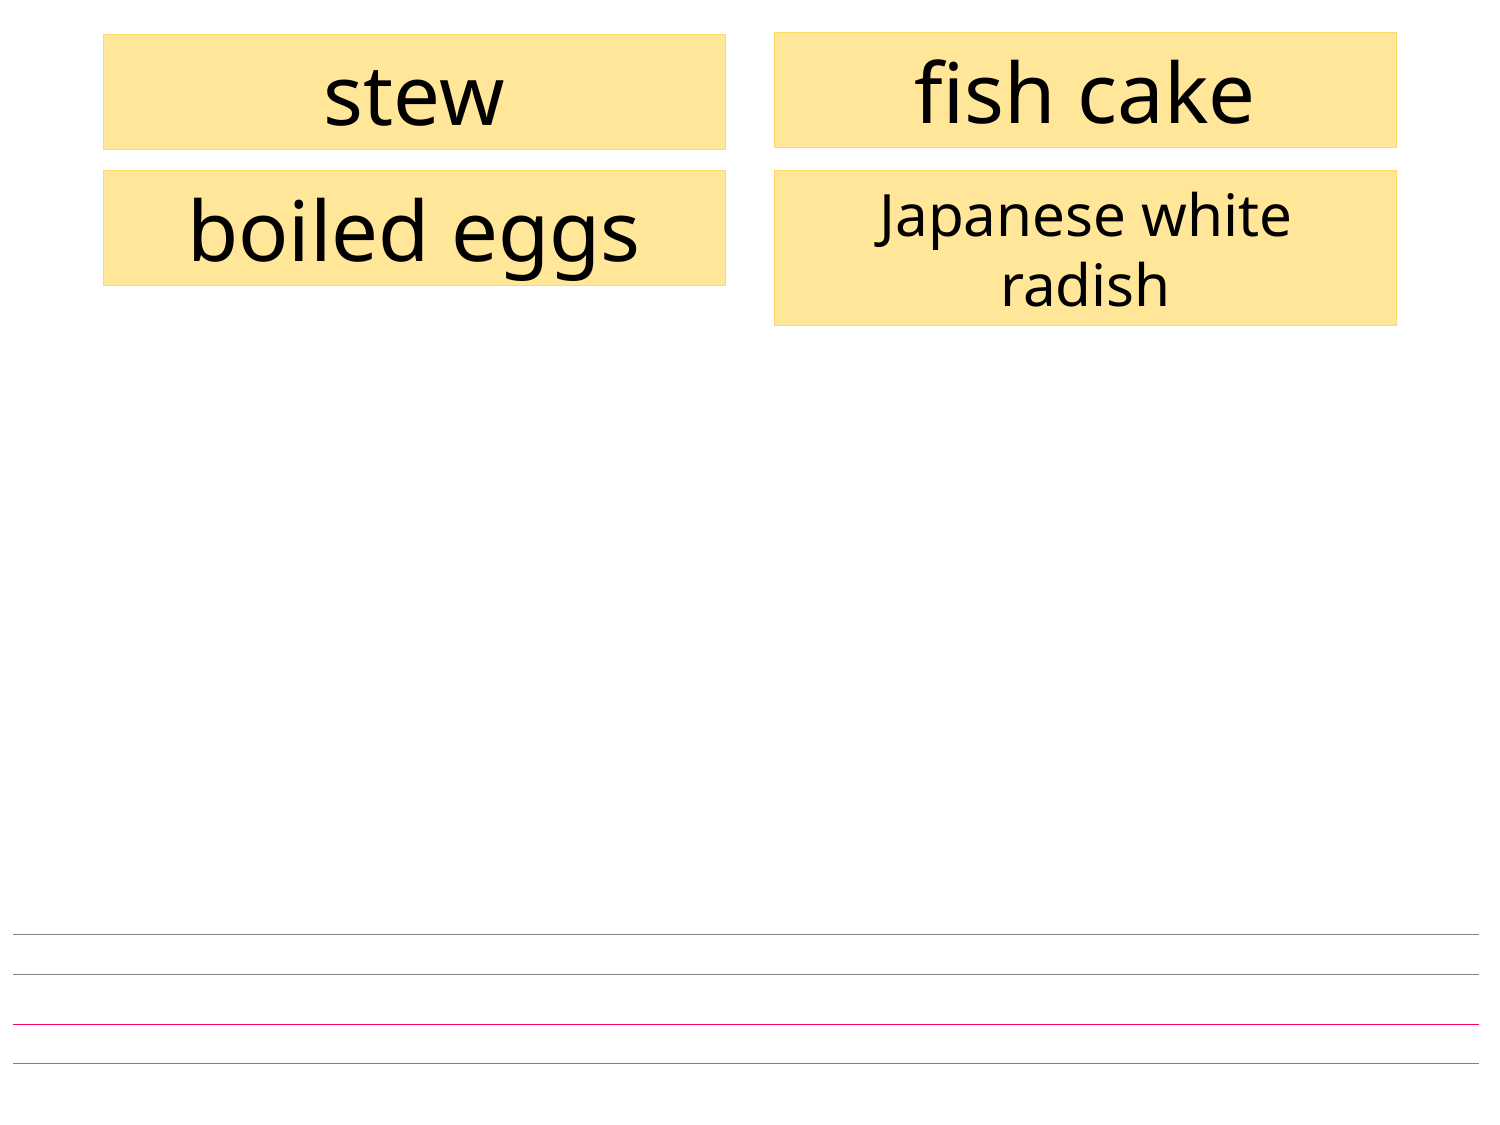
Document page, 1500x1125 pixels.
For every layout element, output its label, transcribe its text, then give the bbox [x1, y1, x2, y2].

text_box fish cake [774, 32, 1397, 148]
text_box Japanese white radish [774, 170, 1397, 326]
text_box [12, 934, 1479, 1064]
text_box boiled eggs [103, 170, 726, 286]
text_box stew [103, 34, 726, 150]
